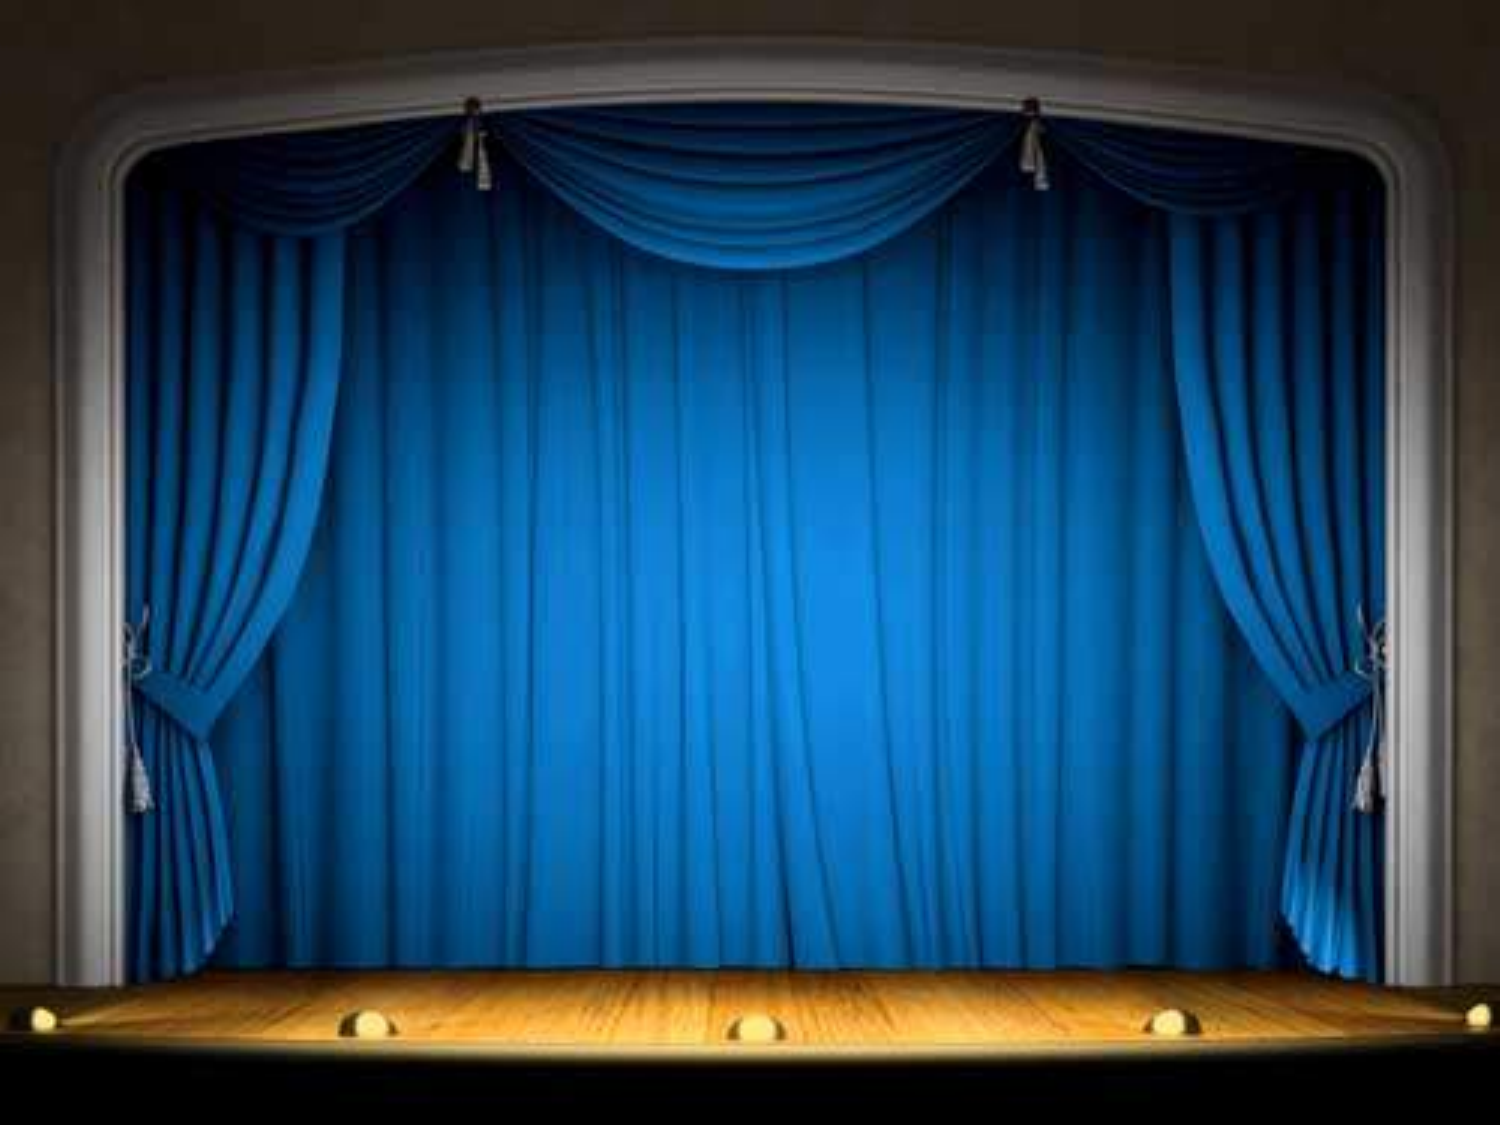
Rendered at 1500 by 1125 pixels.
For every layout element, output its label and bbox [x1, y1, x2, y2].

list [0, 0, 1500, 1125]
